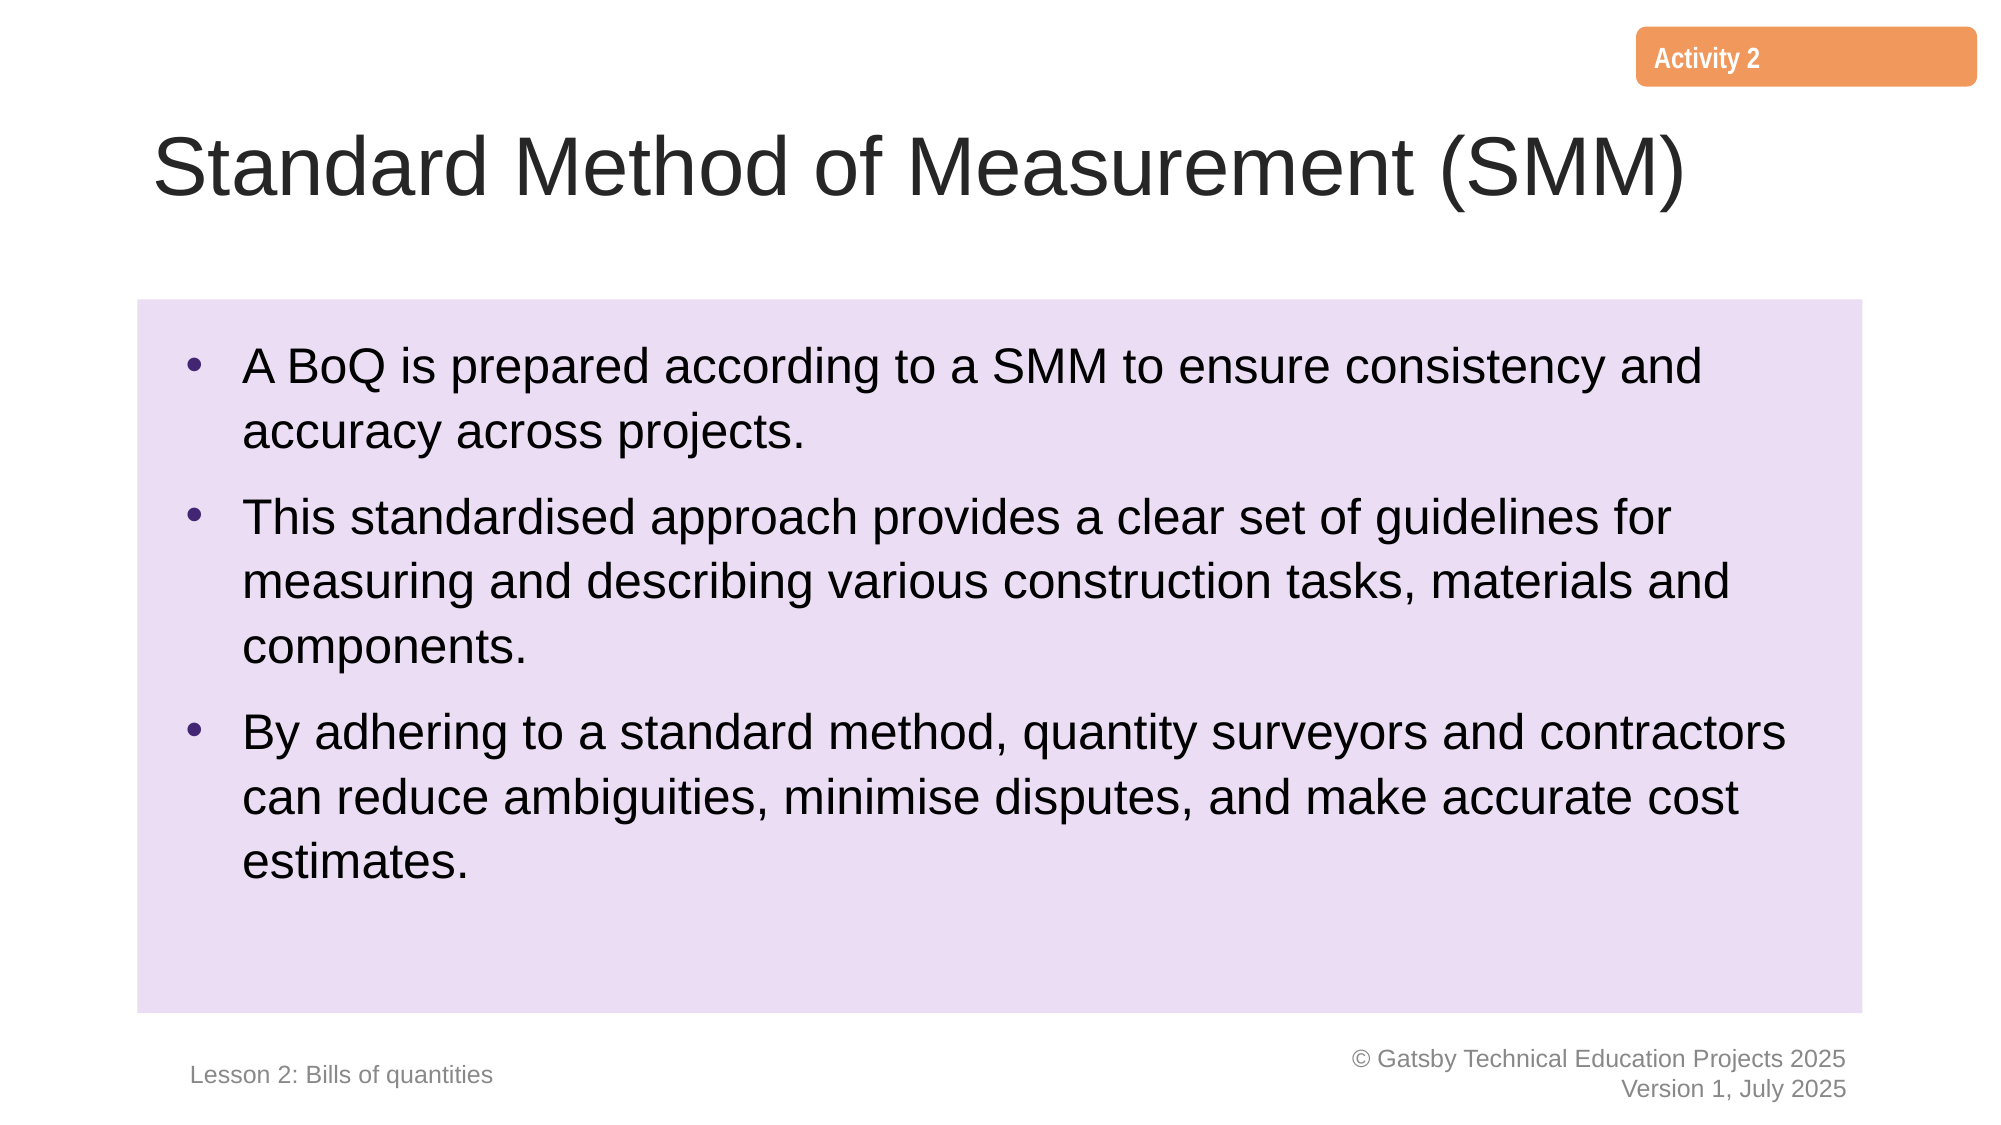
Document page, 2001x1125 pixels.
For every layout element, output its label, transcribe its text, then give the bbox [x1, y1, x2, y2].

title Standard Method of Measurement (SMM) [137, 59, 1863, 278]
list Lesson 2: Bills of quantities [137, 1042, 829, 1103]
list A BoQ is prepared according to a SMM to ensure consistency and accuracy across projects. This standardised approach provides a clear set of guidelines for measuring and describing various construction tasks, materials and components. By adhering to a standard method, quantity surveyors and contractors can reduce ambiguities, minimise disputes, and make accurate cost estimates. [137, 299, 1863, 1014]
text_box Activity 2 [1636, 26, 1978, 87]
